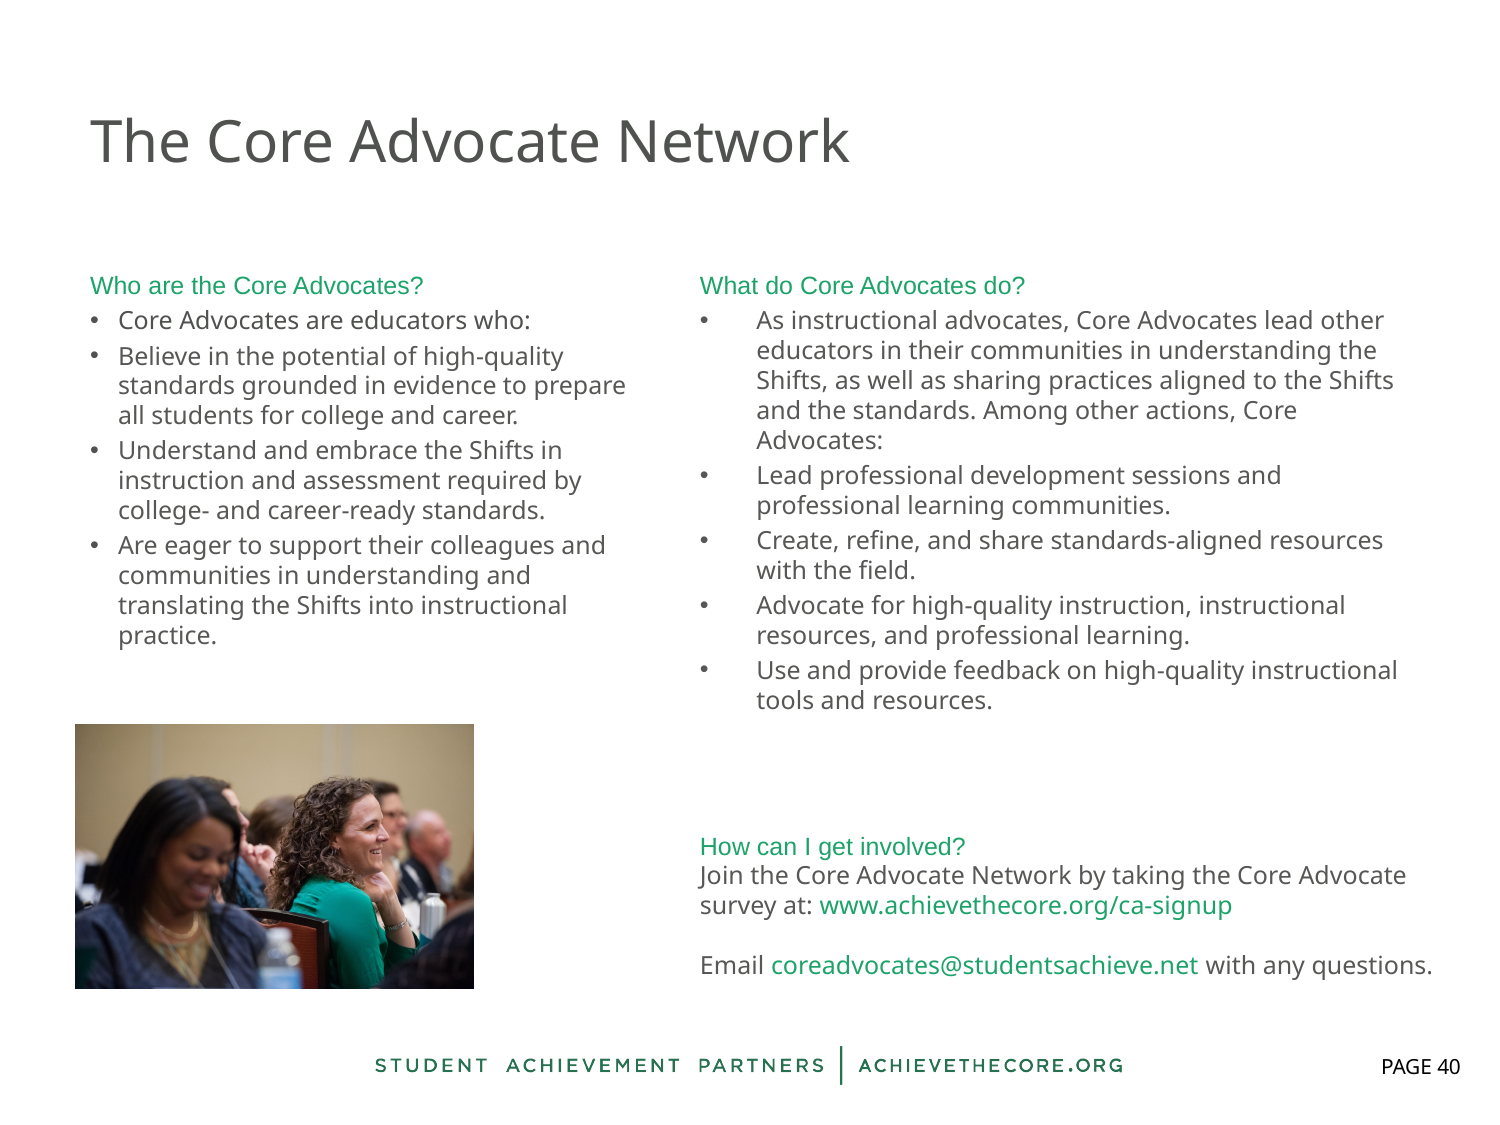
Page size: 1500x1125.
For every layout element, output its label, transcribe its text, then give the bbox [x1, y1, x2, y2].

list Who are the Core Advocates? Core Advocates are educators who: Believe in the potential of high-quality standards grounded in evidence to prepare all students for college and career. Understand and embrace the Shifts in instruction and assessment required by college- and career-ready standards. Are eager to support their colleagues and communities in understanding and translating the Shifts into instructional practice. [75, 262, 647, 793]
list What do Core Advocates do? As instructional advocates, Core Advocates lead other educators in their communities in understanding the Shifts, as well as sharing practices aligned to the Shifts and the standards. Among other actions, Core Advocates: Lead professional development sessions and professional learning communities. Create, refine, and share standards-aligned resources with the field. Advocate for high-quality instruction, instructional resources, and professional learning. Use and provide feedback on high-quality instructional tools and resources. [685, 262, 1425, 793]
picture [74, 723, 474, 990]
title The Core Advocate Network [75, 45, 1425, 233]
picture [375, 1046, 1122, 1085]
text_box How can I get involved? Join the Core Advocate Network by taking the Core Advocate survey at: www.achievethecore.org/ca-signup Email coreadvocates@studentsachieve.net with any questions. [685, 822, 1474, 989]
